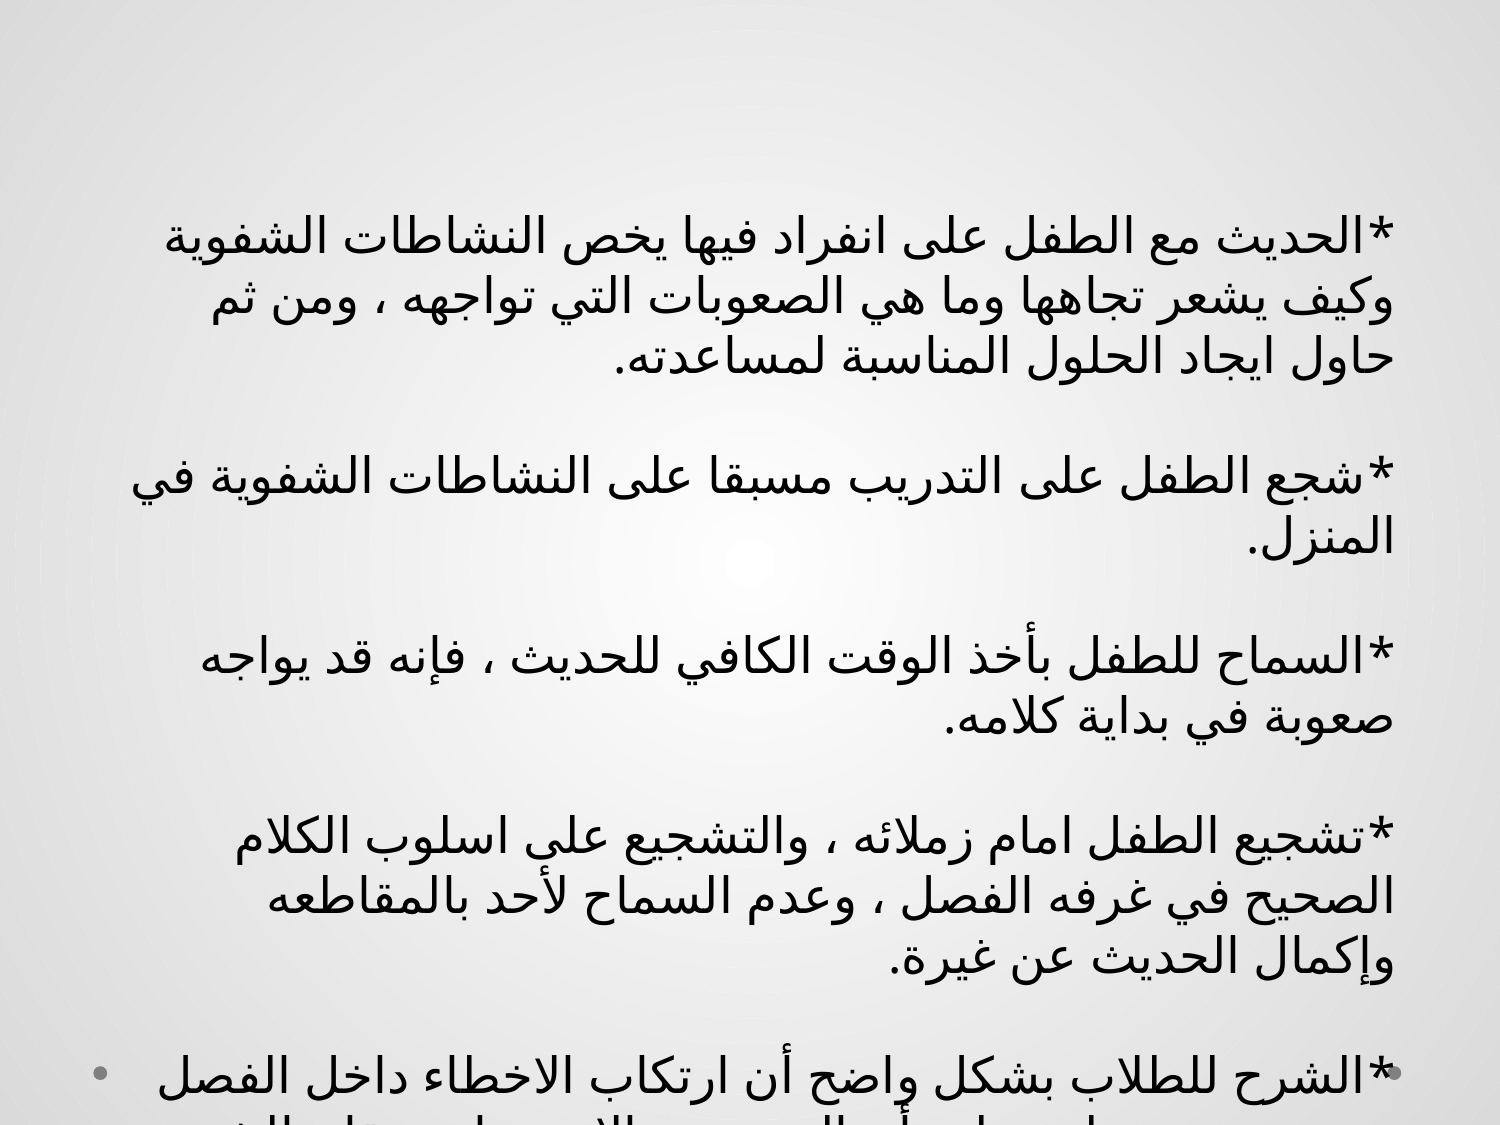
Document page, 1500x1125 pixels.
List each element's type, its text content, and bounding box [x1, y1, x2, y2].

text_box *الحديث مع الطفل على انفراد فيها يخص النشاطات الشفوية وكيف يشعر تجاهها وما هي الصعوبات التي تواجهه ، ومن ثم حاول ايجاد الحلول المناسبة لمساعدته. *شجع الطفل على التدريب مسبقا على النشاطات الشفوية في المنزل. *السماح للطفل بأخذ الوقت الكافي للحديث ، فإنه قد يواجه صعوبة في بداية كلامه. *تشجيع الطفل امام زملائه ، والتشجيع على اسلوب الكلام الصحيح في غرفه الفصل ، وعدم السماح لأحد بالمقاطعه وإكمال الحديث عن غيرة. *الشرح للطلاب بشكل واضح أن ارتكاب الاخطاء داخل الفصل هو جزء من عملية تعليم أن السخرية والاستهزاء يعيقان الشخص المتعلم. *مراعاة ان الطفل الذي لديه تلعثم قد تزداد مشكلة لديه عند بداية التحاقه بالمدرسة. [112, 196, 1412, 1125]
